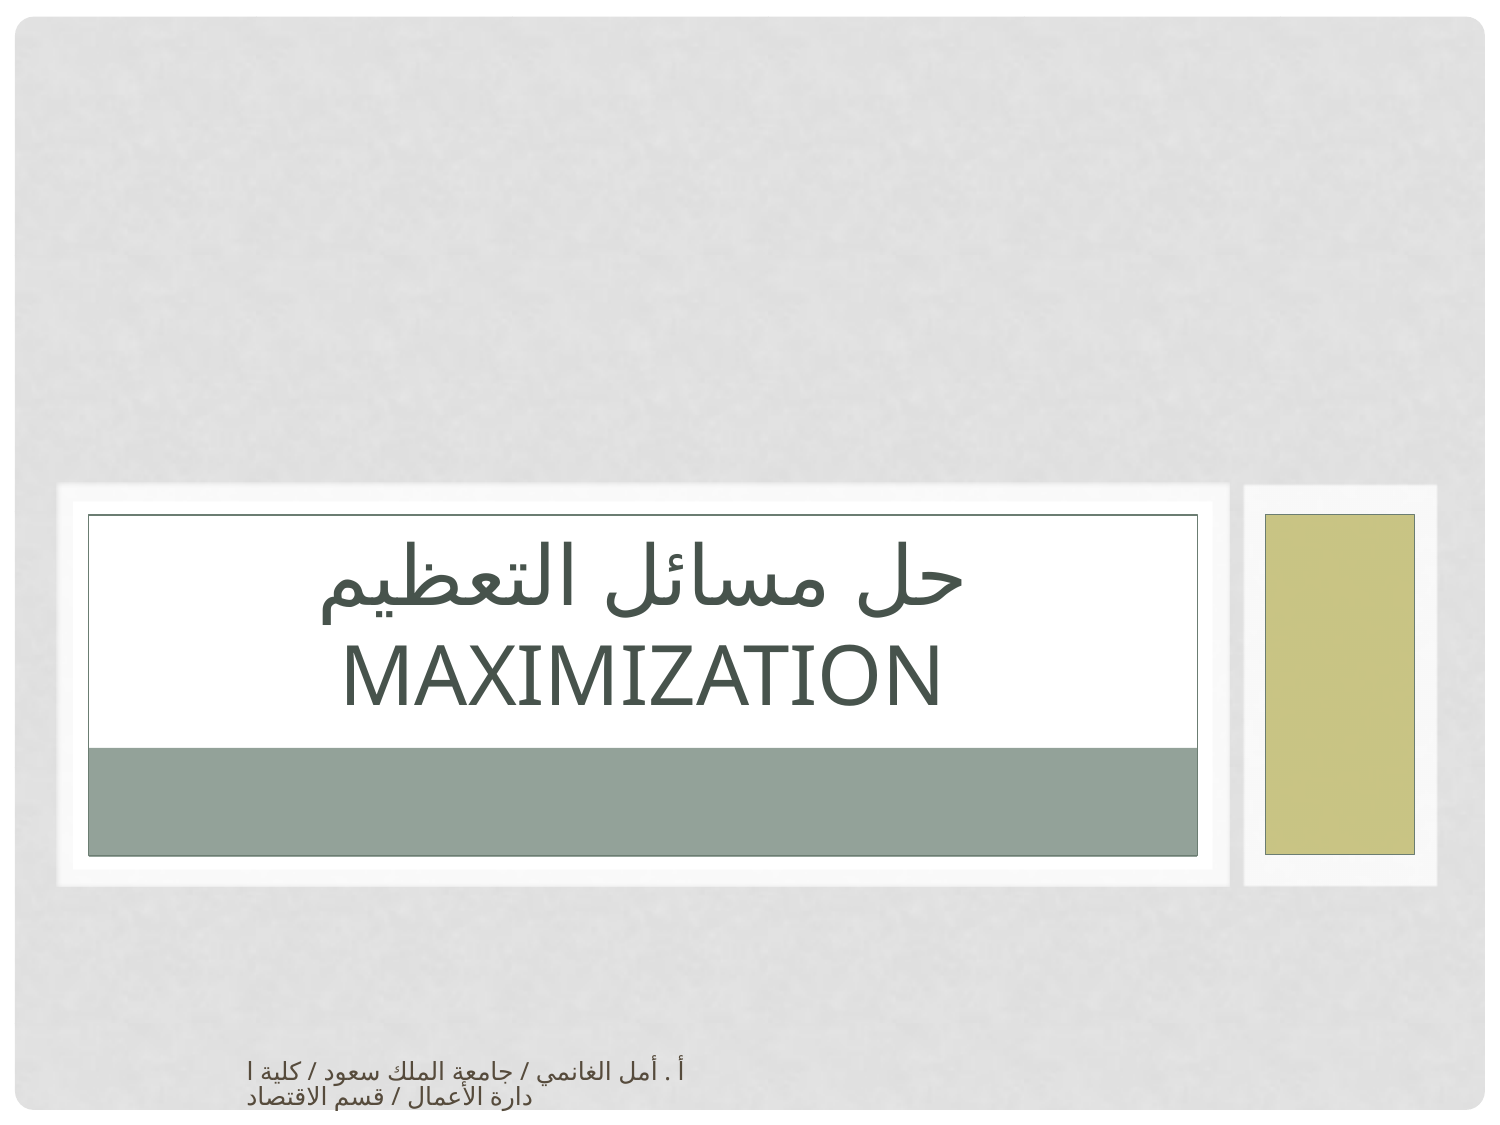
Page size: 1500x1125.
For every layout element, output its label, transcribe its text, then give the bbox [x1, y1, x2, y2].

title حل مسائل التعظيم Maximization [99, 529, 1187, 730]
footer أ . أمل الغانمي / جامعة الملك سعود / كلية ادارة الأعمال / قسم الاقتصاد [512, 1042, 988, 1103]
